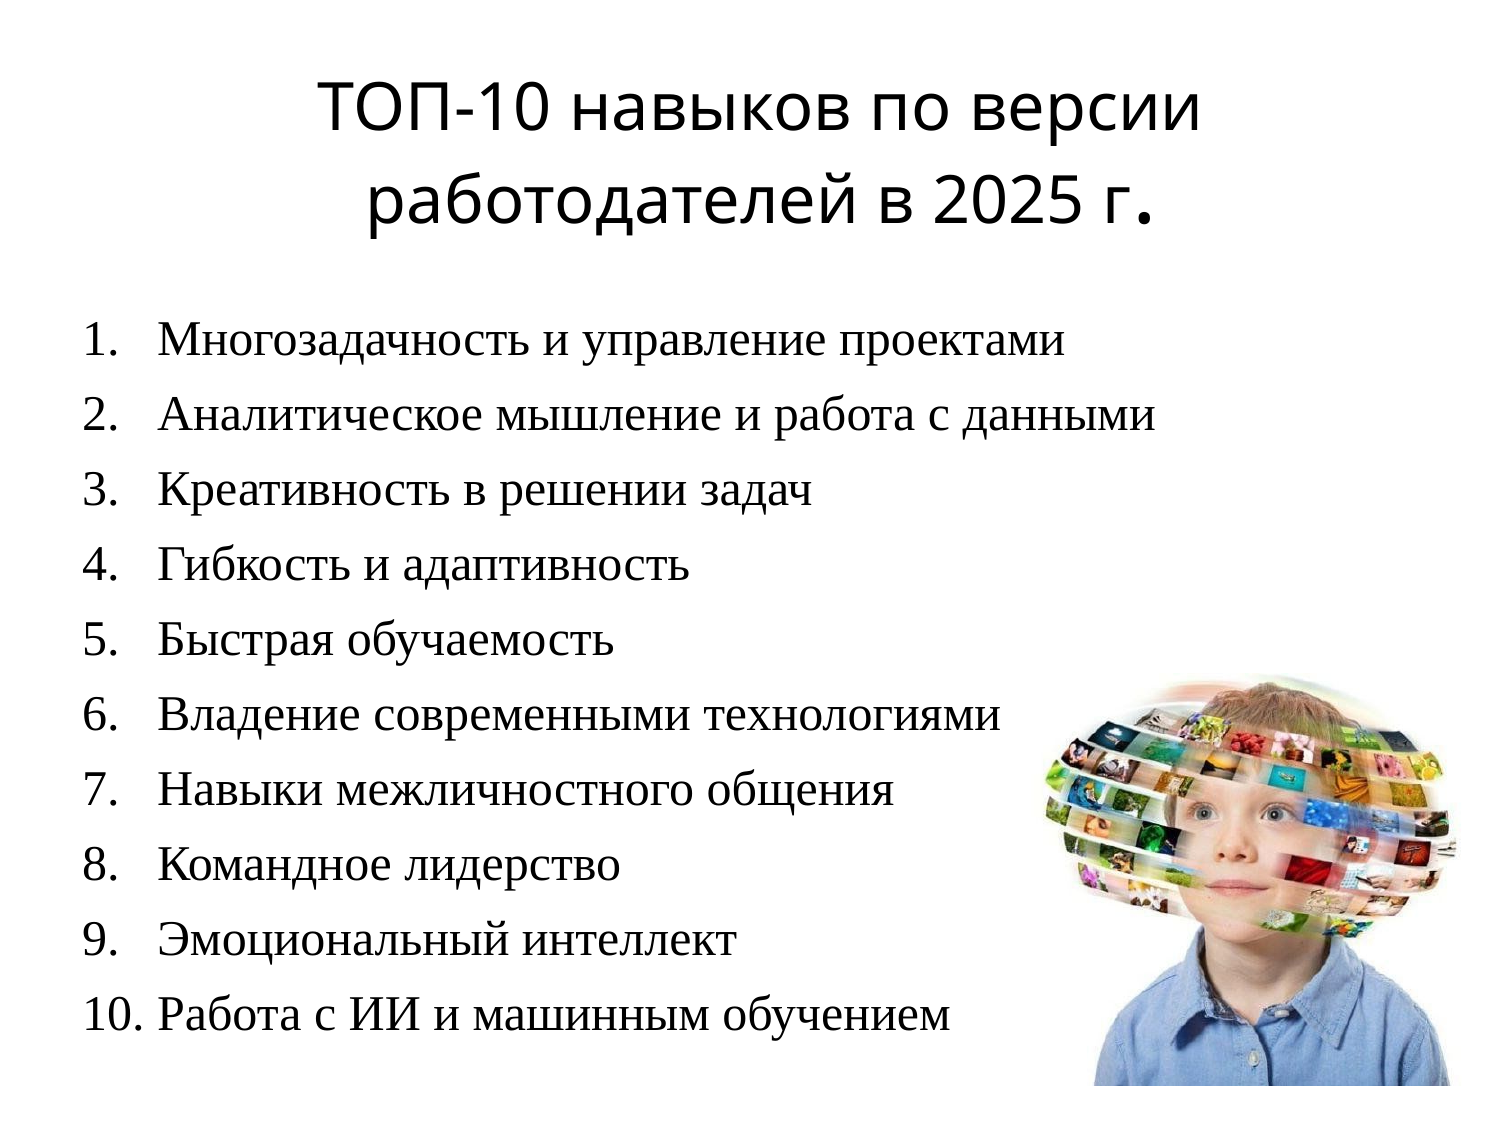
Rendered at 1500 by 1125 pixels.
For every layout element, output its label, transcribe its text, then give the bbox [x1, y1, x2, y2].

picture [1031, 673, 1464, 1086]
text_box Многозадачность и управление проектами Аналитическое мышление и работа с данными Креативность в решении задач Гибкость и адаптивность Быстрая обучаемость [67, 283, 1289, 674]
title ТОП-10 навыков по версии работодателей в 2025 г. [114, 49, 1409, 267]
text_box Владение современными технологиями Навыки межличностного общения Командное лидерство Эмоциональный интеллект Работа с ИИ и машинным обучением [67, 674, 1028, 1048]
